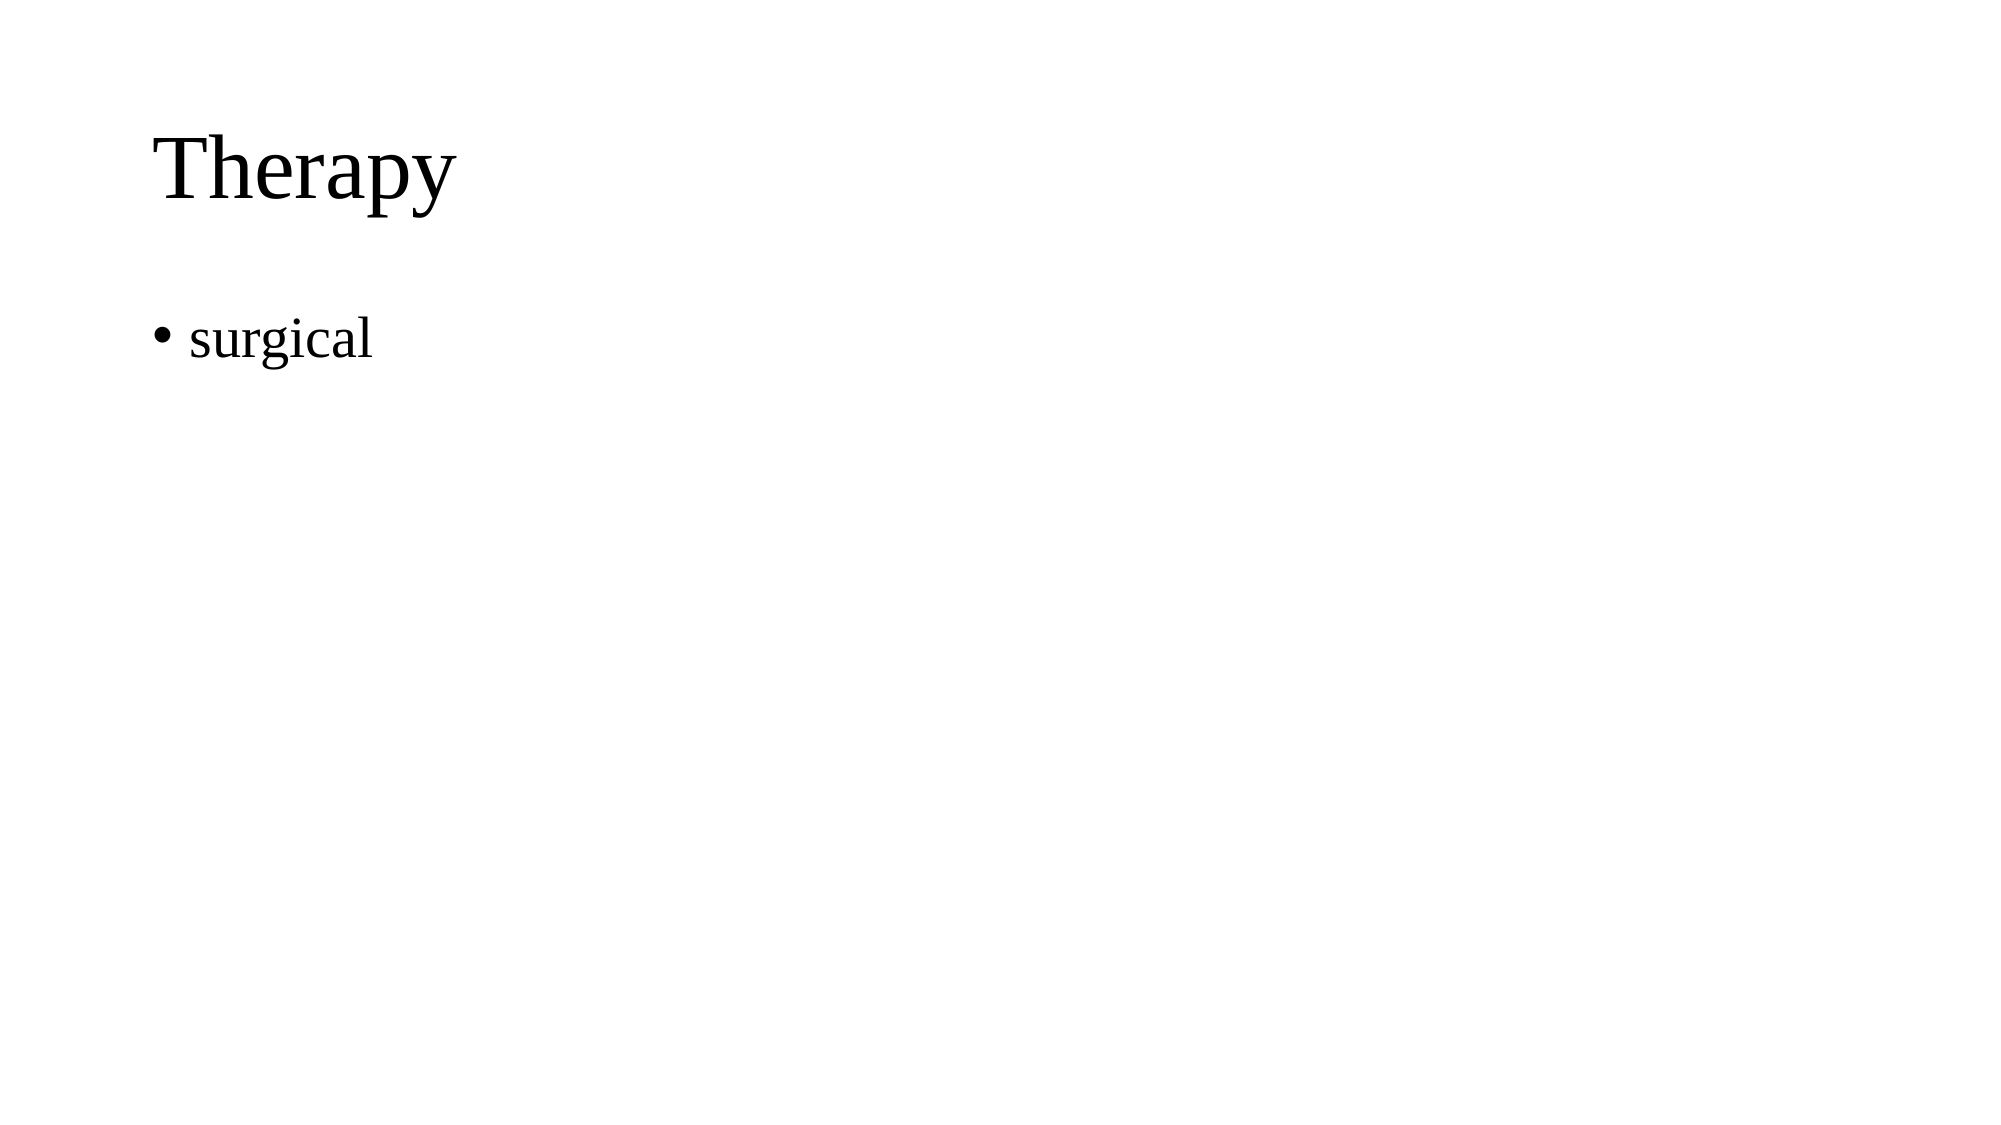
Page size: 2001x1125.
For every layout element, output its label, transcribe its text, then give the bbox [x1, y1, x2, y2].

list surgical [137, 299, 1863, 1014]
title Therapy [137, 59, 1863, 278]
